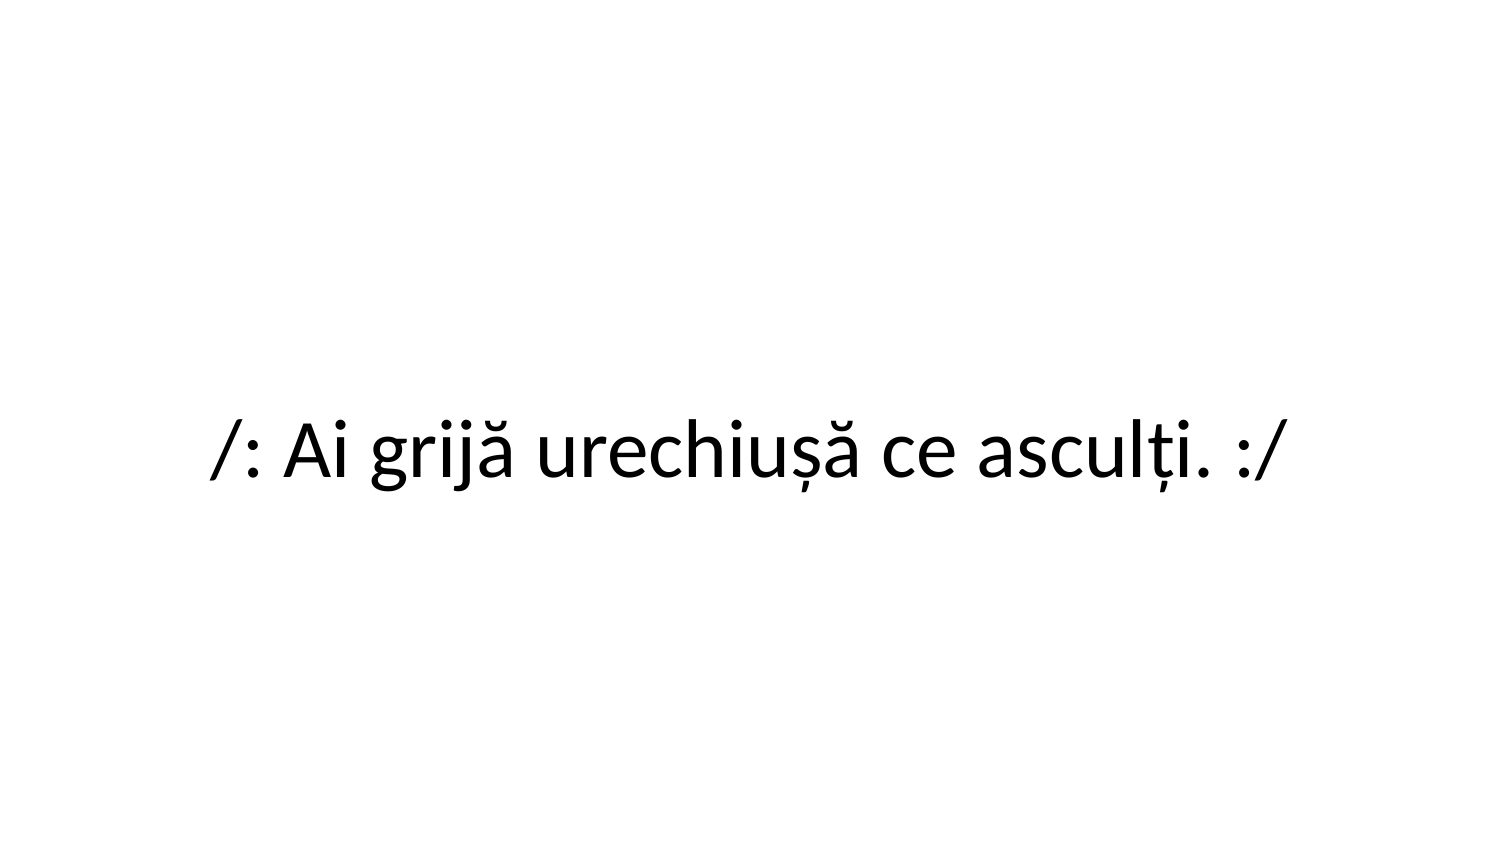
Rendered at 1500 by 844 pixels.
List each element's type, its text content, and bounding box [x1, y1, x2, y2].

text_box /: Ai grijă urechiușă ce asculți. :/ [195, 341, 1305, 502]
